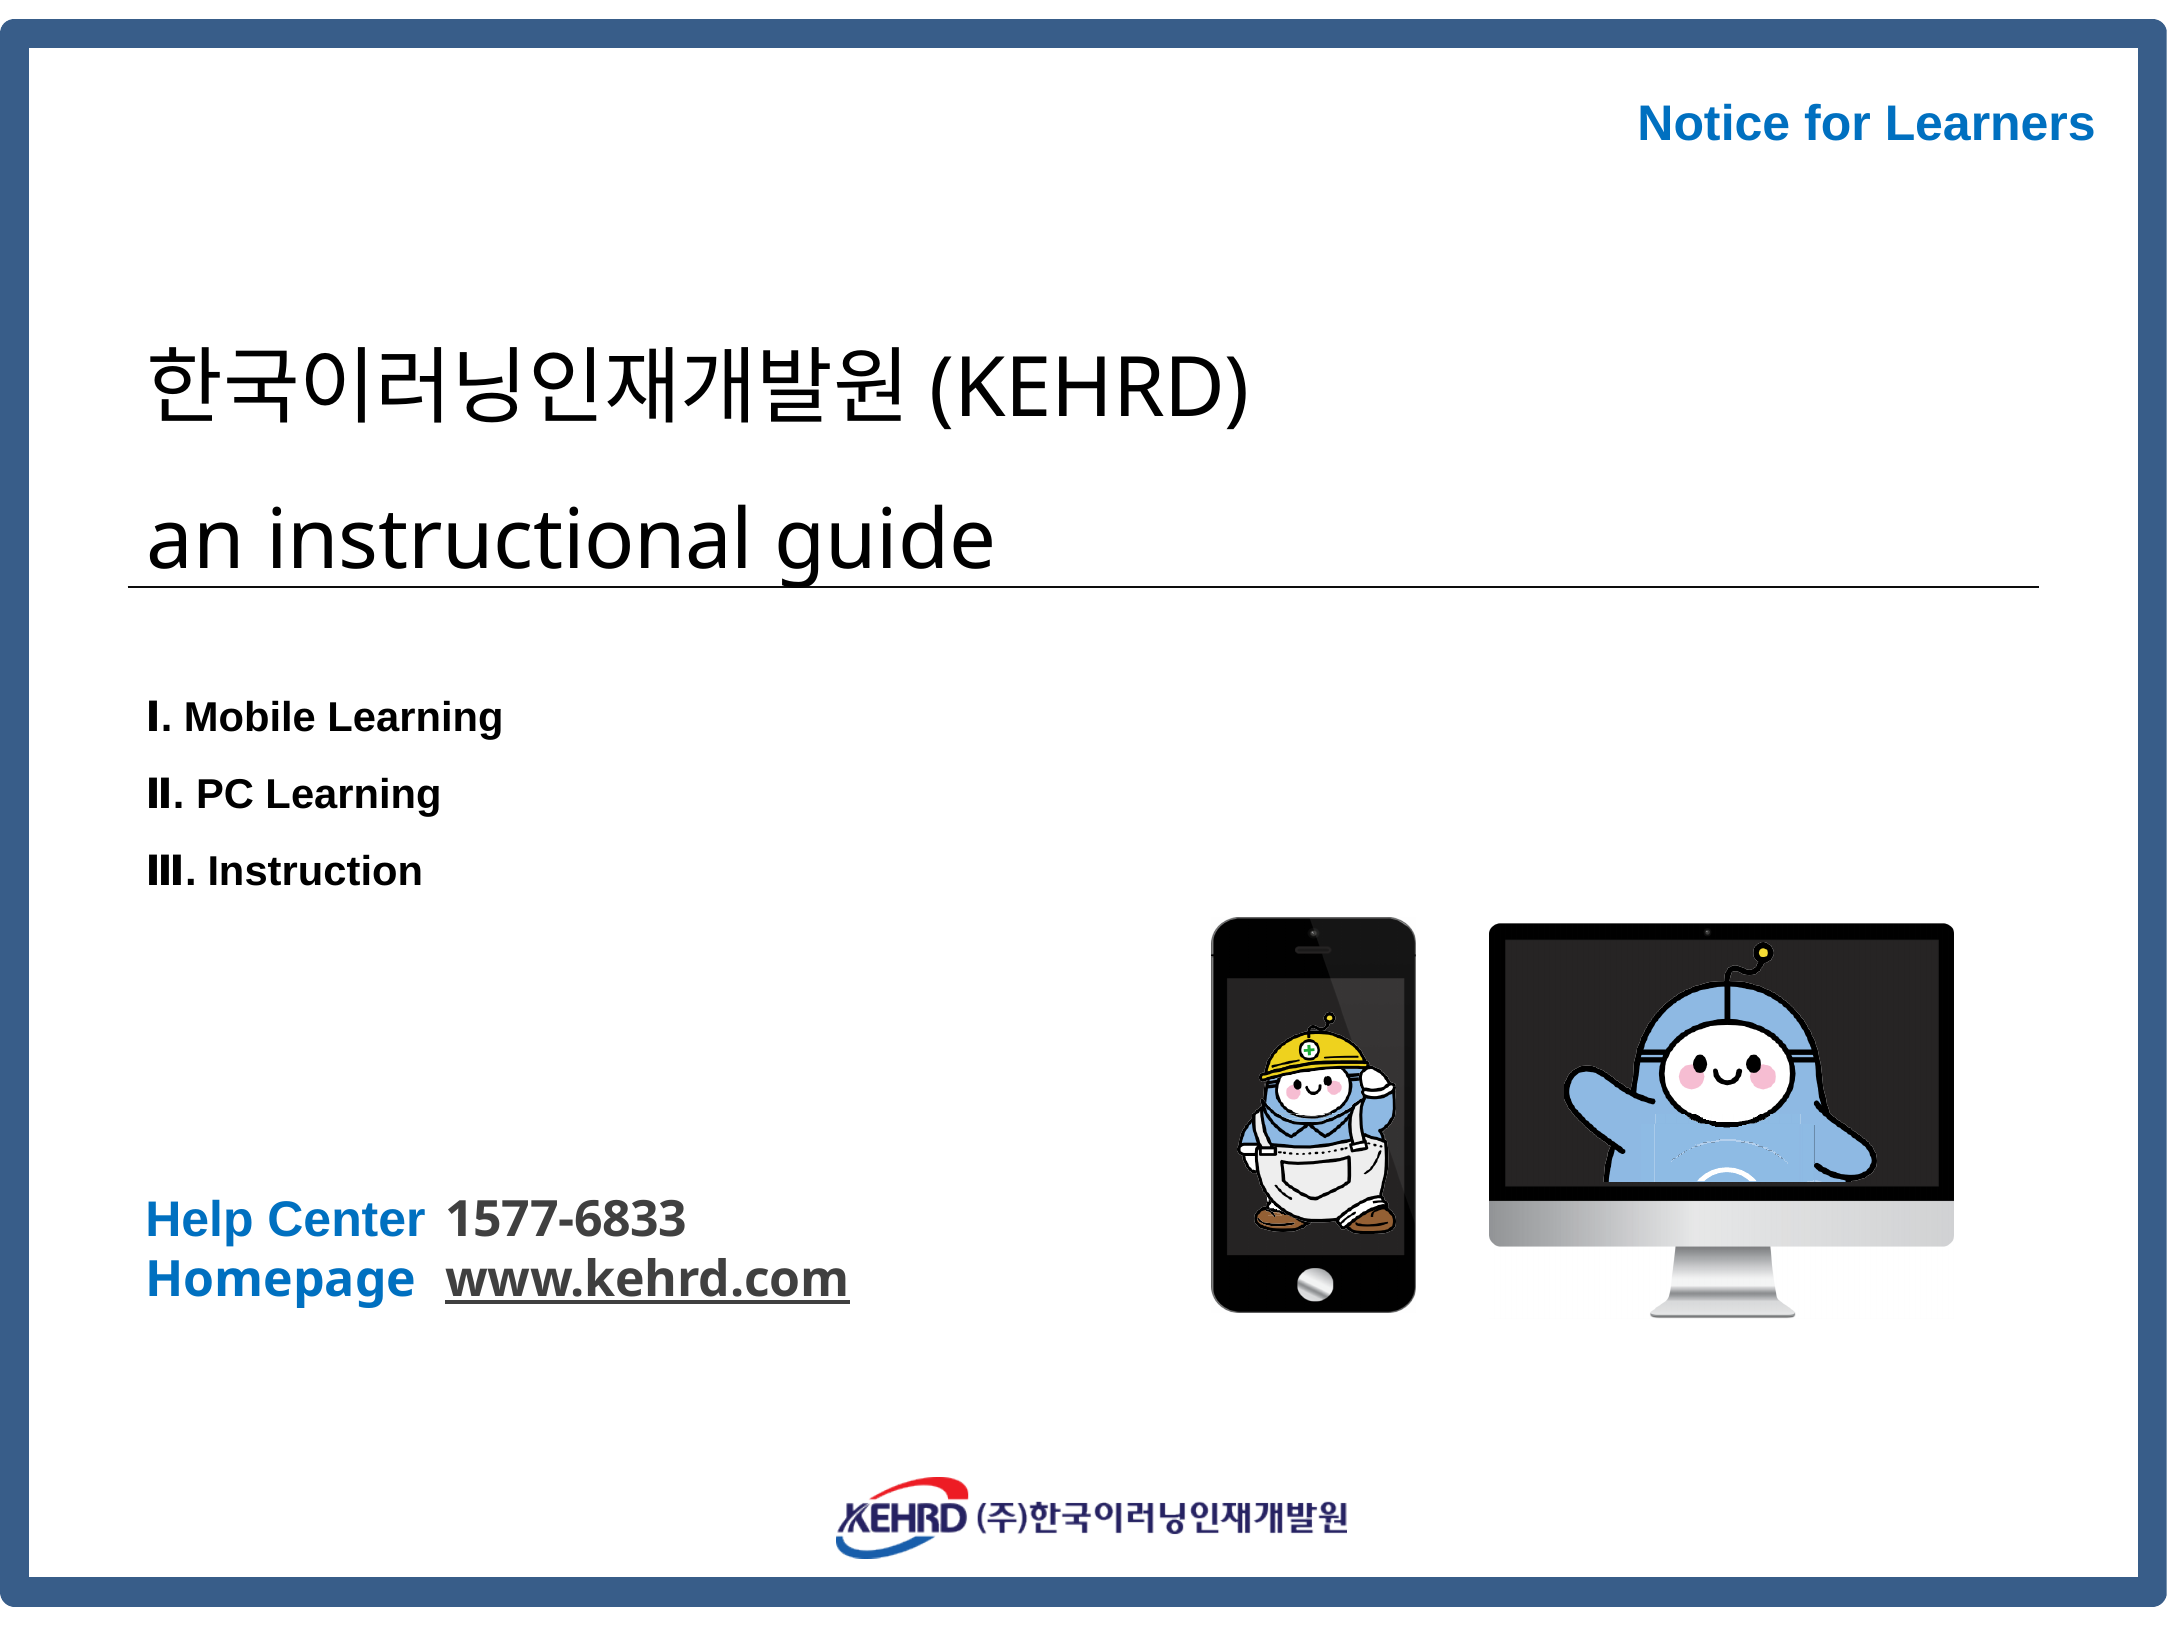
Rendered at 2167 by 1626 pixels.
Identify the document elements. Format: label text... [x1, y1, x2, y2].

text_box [1488, 923, 1954, 1320]
text_box [14, 33, 2153, 1592]
text_box 한국이러닝인재개발원(KEHRD) an instructional guide [144, 281, 1366, 585]
picture [836, 1477, 1347, 1560]
text_box Notice for Learners [1460, 88, 2096, 151]
text_box Help Center 1577-6833 Homepage www.kehrd.com [143, 1184, 955, 1315]
text_box Ⅰ. Mobile Learning Ⅱ. PC Learning Ⅲ. Instruction [143, 662, 753, 894]
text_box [1211, 917, 1417, 1314]
